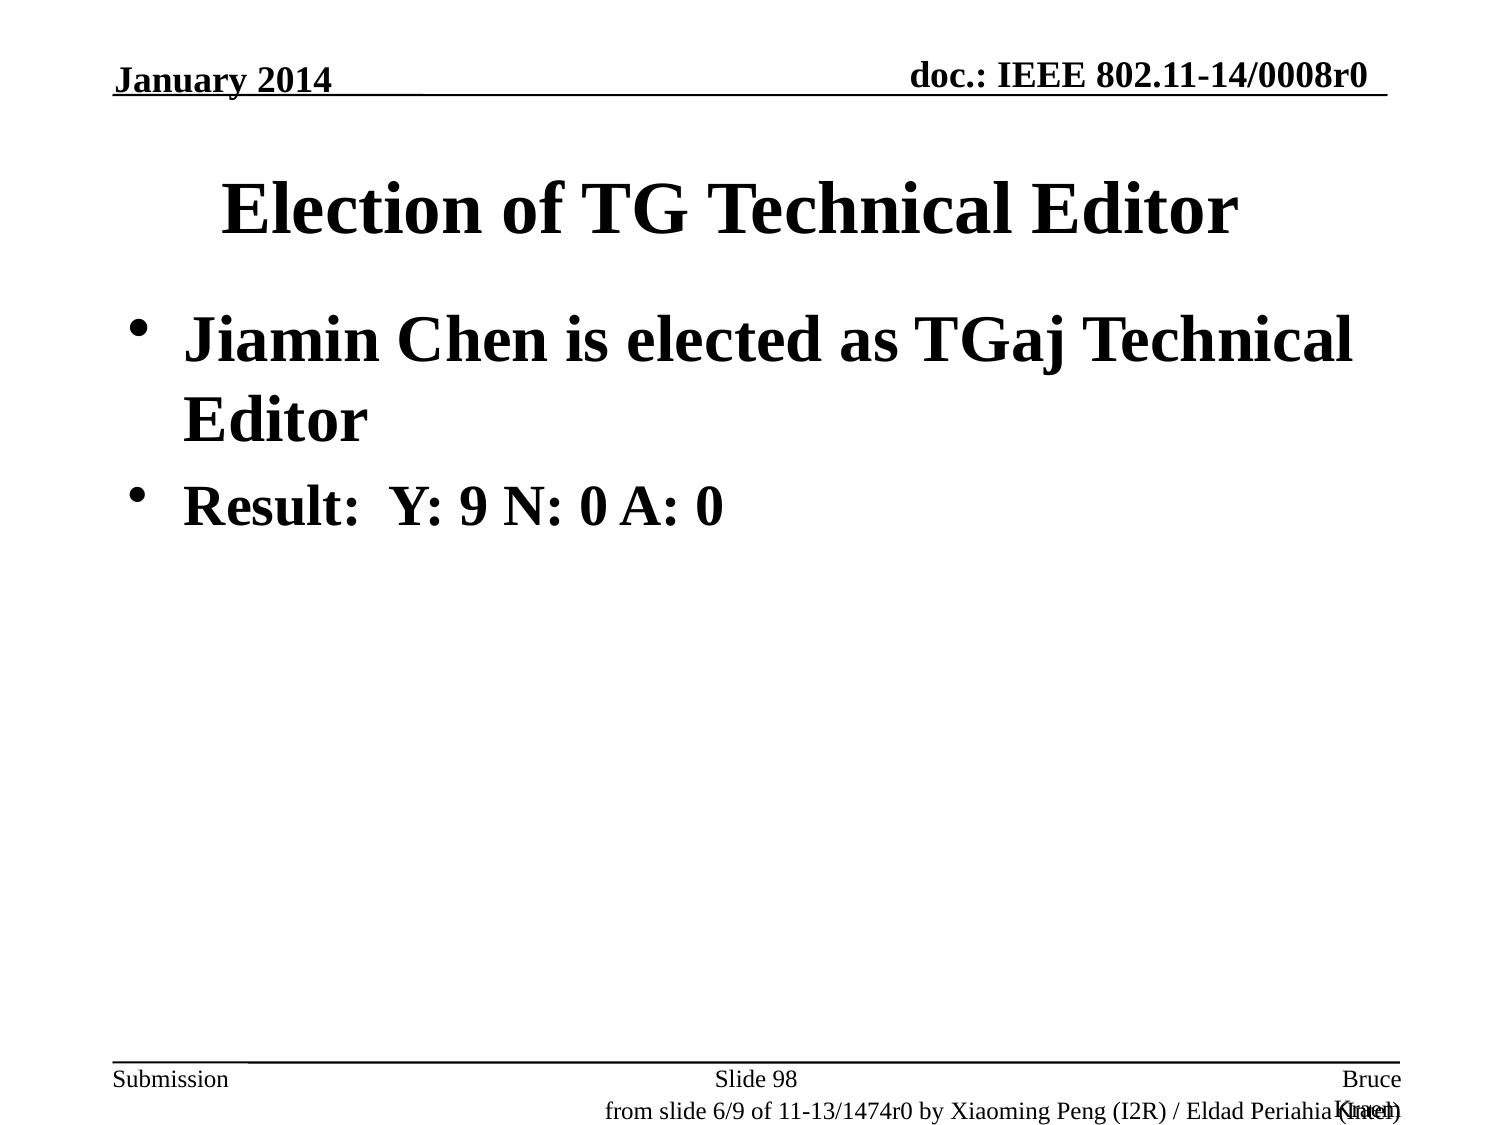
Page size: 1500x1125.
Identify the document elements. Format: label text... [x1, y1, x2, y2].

slide_number Slide 98 [712, 1062, 800, 1087]
footer Bruce Kraemer, Marvell [1325, 1062, 1402, 1087]
title Election of TG Technical Editor [112, 112, 1388, 287]
list Jiamin Chen is elected as TGaj Technical Editor Result: Y: 9 N: 0 A: 0 [112, 287, 1388, 1050]
text_box from slide 6/9 of 11-13/1474r0 by Xiaoming Peng (I2R) / Eldad Periahia (Intel) [343, 1087, 1417, 1125]
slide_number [114, 54, 374, 100]
